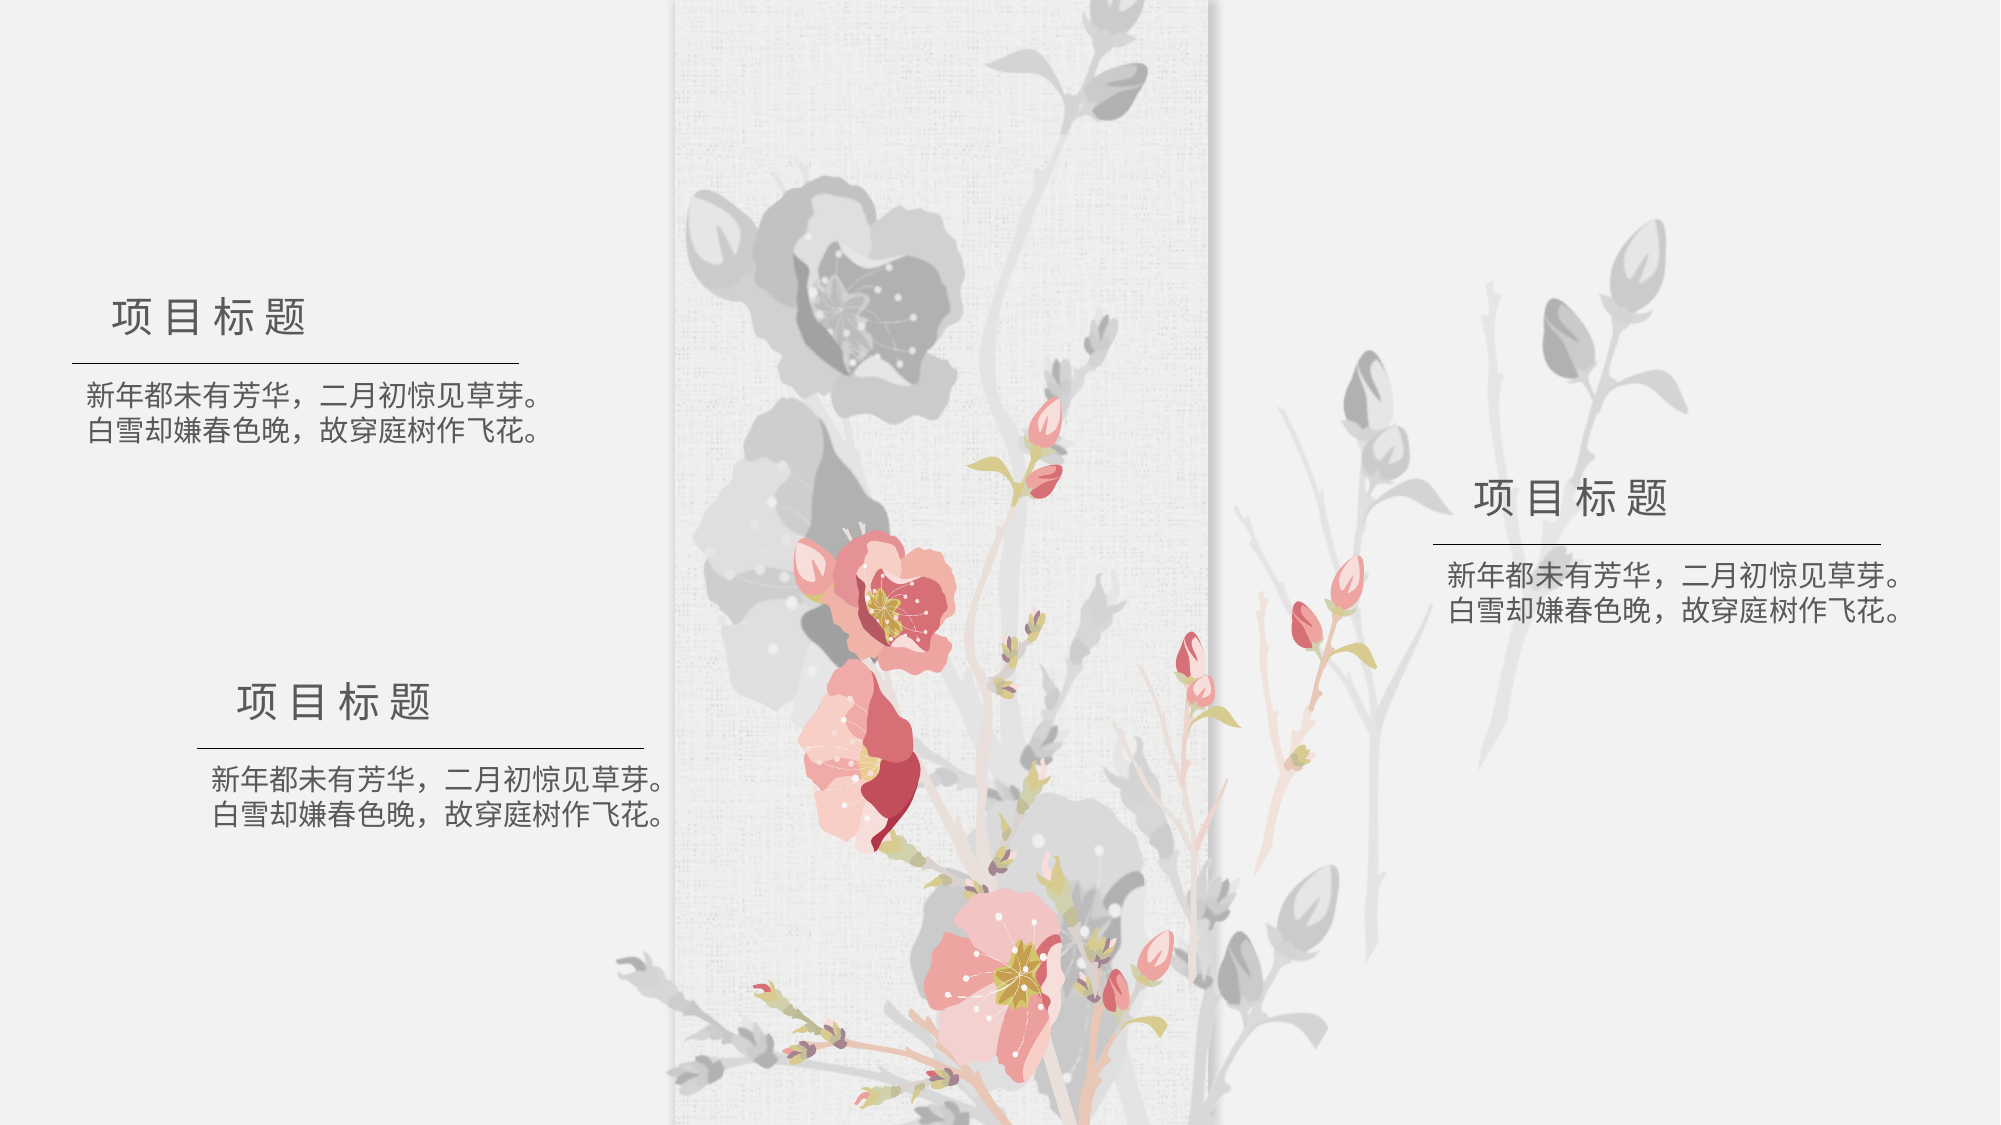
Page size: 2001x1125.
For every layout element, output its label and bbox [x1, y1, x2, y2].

picture [545, 0, 1515, 1125]
text_box [194, 668, 696, 841]
text_box [69, 283, 571, 456]
text_box [1430, 464, 1933, 637]
